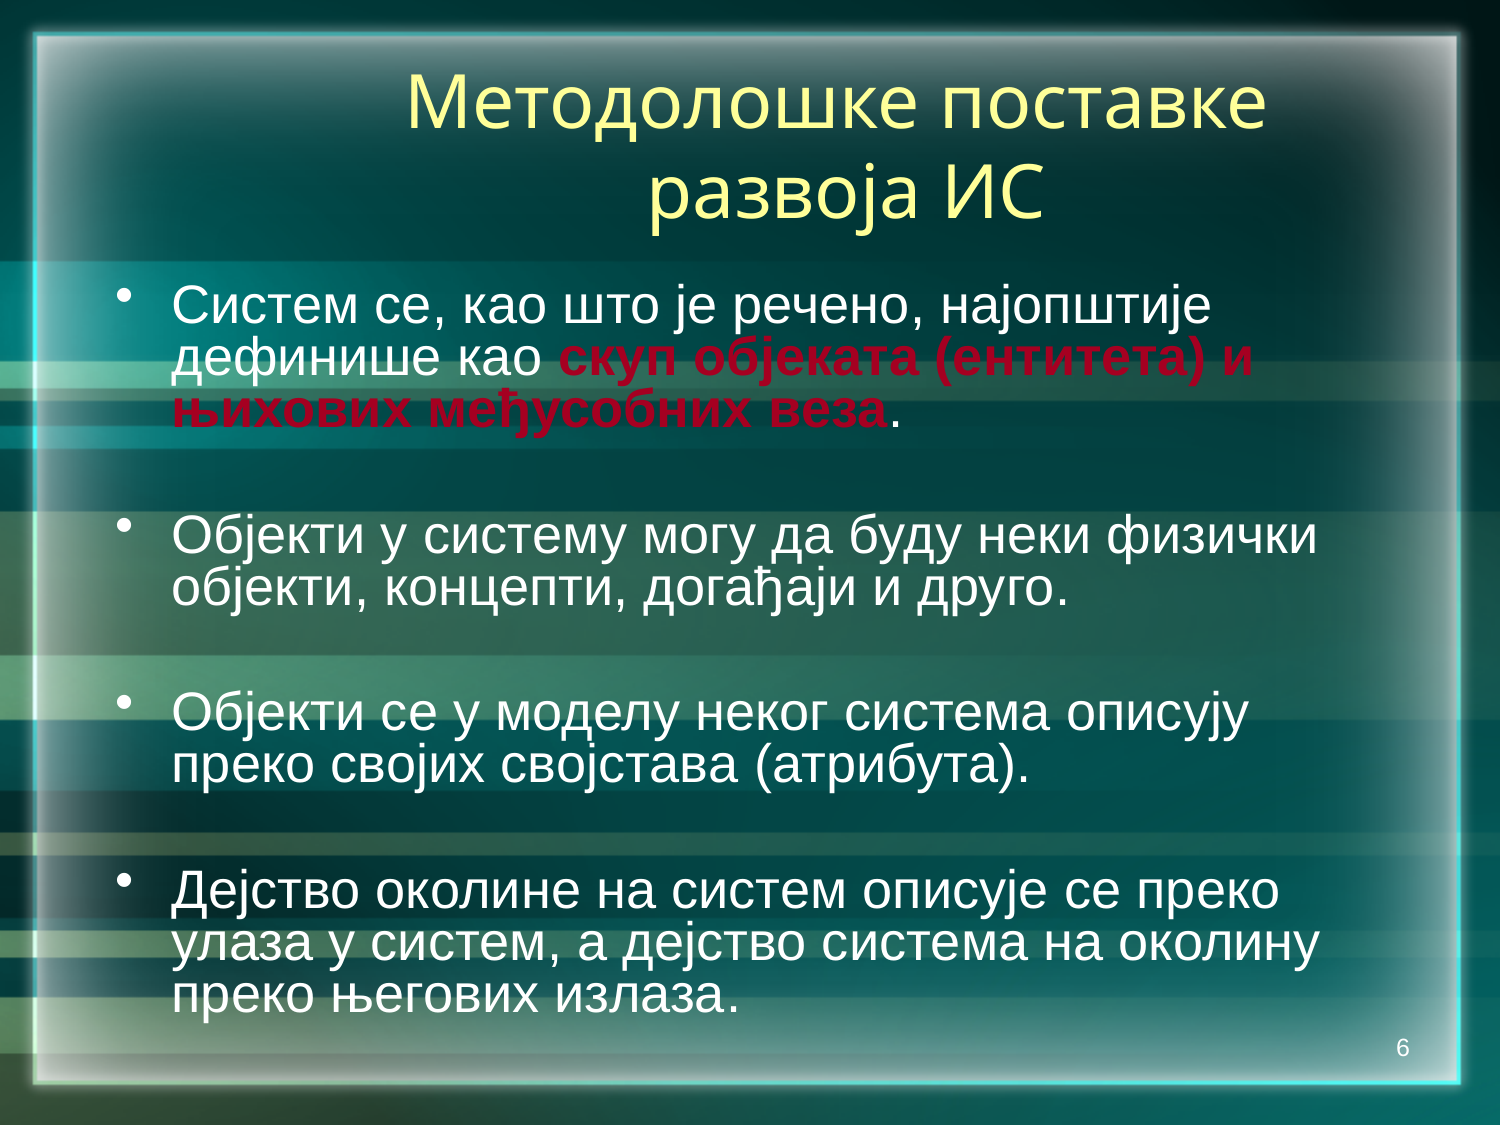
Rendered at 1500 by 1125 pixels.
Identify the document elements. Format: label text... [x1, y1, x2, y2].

text_box 6 [1074, 1024, 1425, 1088]
title Методолошке поставке развоја ИС [330, 60, 1363, 227]
picture [0, 0, 1500, 1125]
list Систем се, као што је речено, најопштије дефинише као скуп објеката (ентитета) и њихових међусобних веза. Објекти у систему могу да буду неки физички објекти, концепти, догађаји и друго. Објекти се у моделу неког система описују преко својих својстава (атрибута). Дејство околине на систем описује се преко улаза у систем, а дејство система на околину преко његових излаза. [100, 274, 1363, 963]
